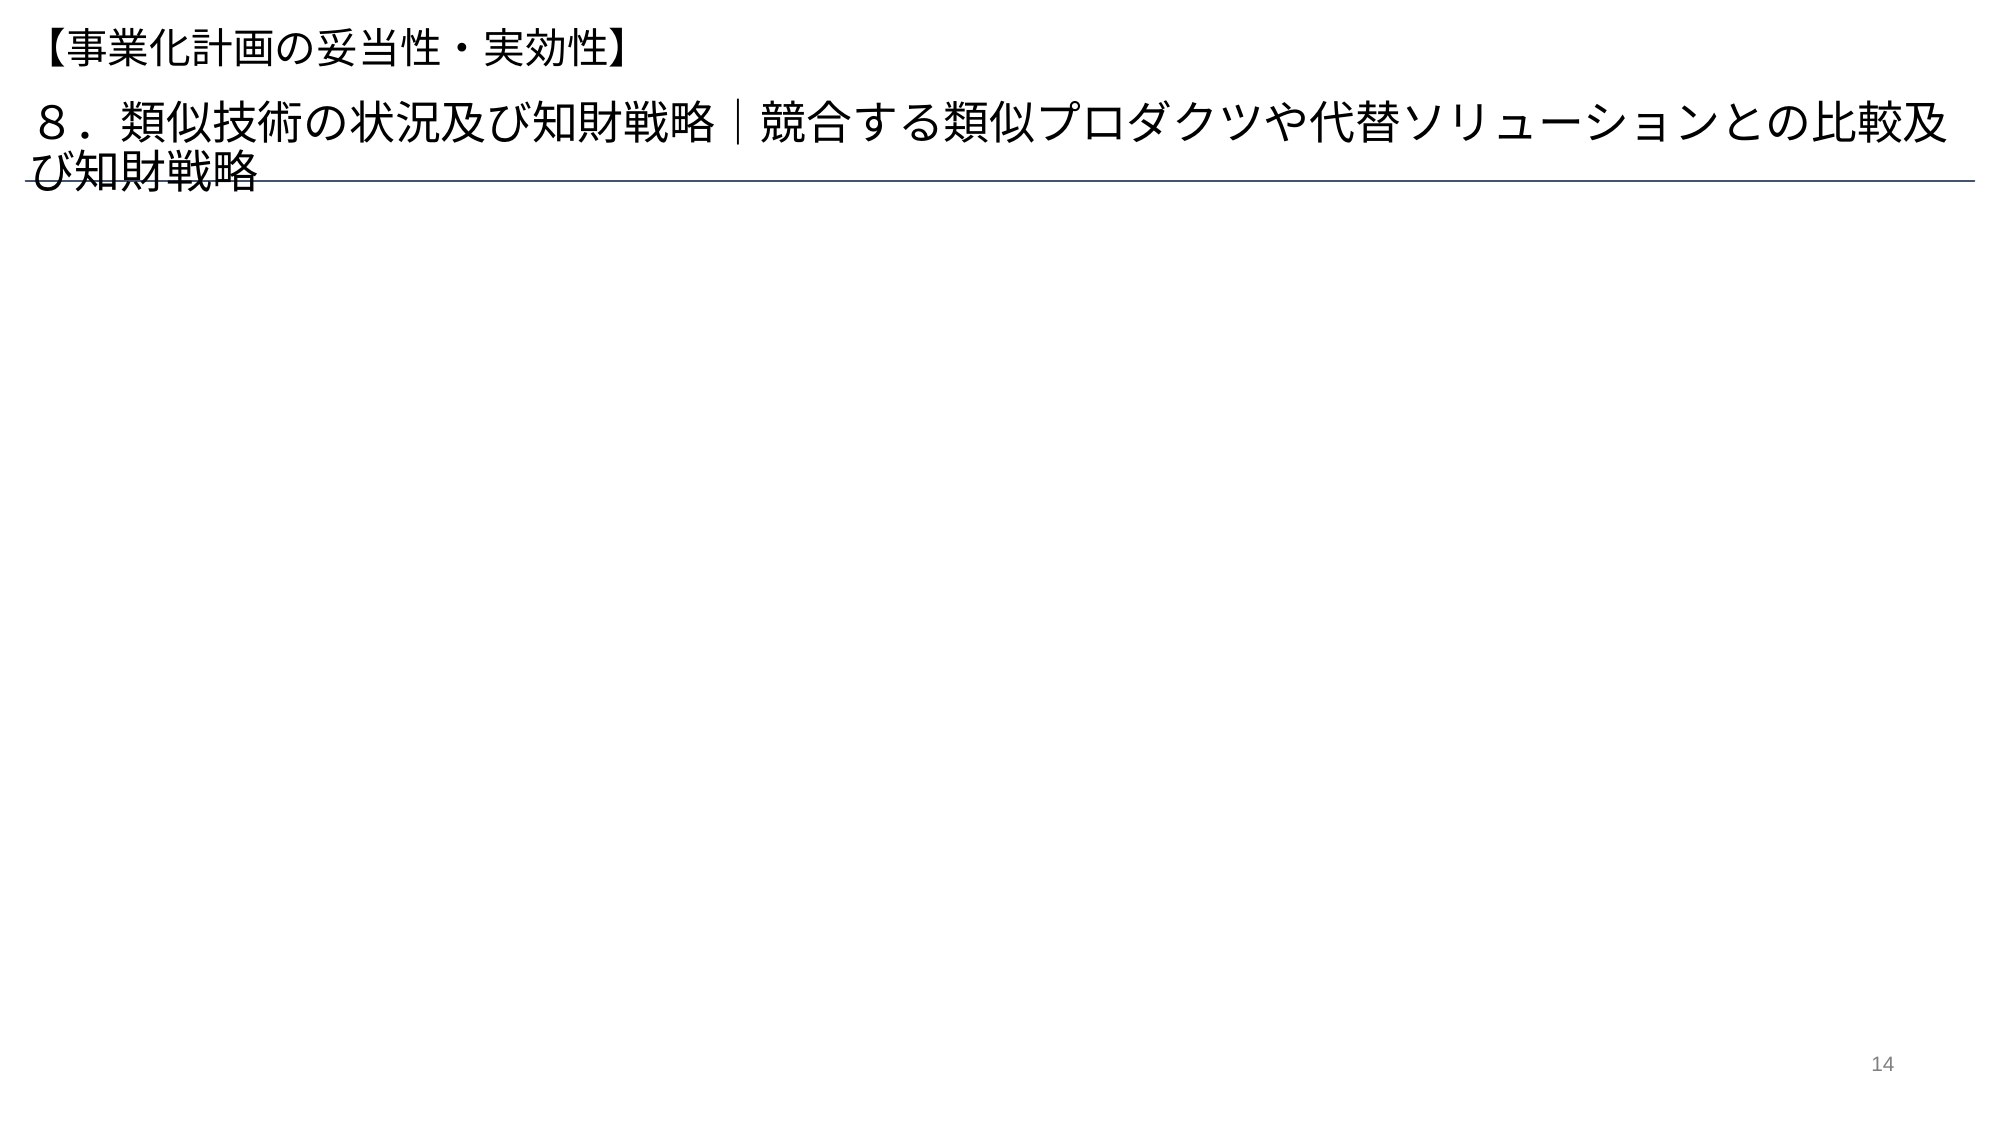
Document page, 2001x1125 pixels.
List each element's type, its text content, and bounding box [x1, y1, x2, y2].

text_box 【事業化計画の妥当性・実効性】 [24, 28, 1818, 74]
text_box ８．類似技術の状況及び知財戦略｜競合する類似プロダクツや代替ソリューションとの比較及び知財戦略 [29, 182, 1969, 199]
text_box ８．類似技術の状況及び知財戦略｜競合する類似プロダクツや代替ソリューションとの比較及び知財戦略 [29, 100, 1969, 180]
